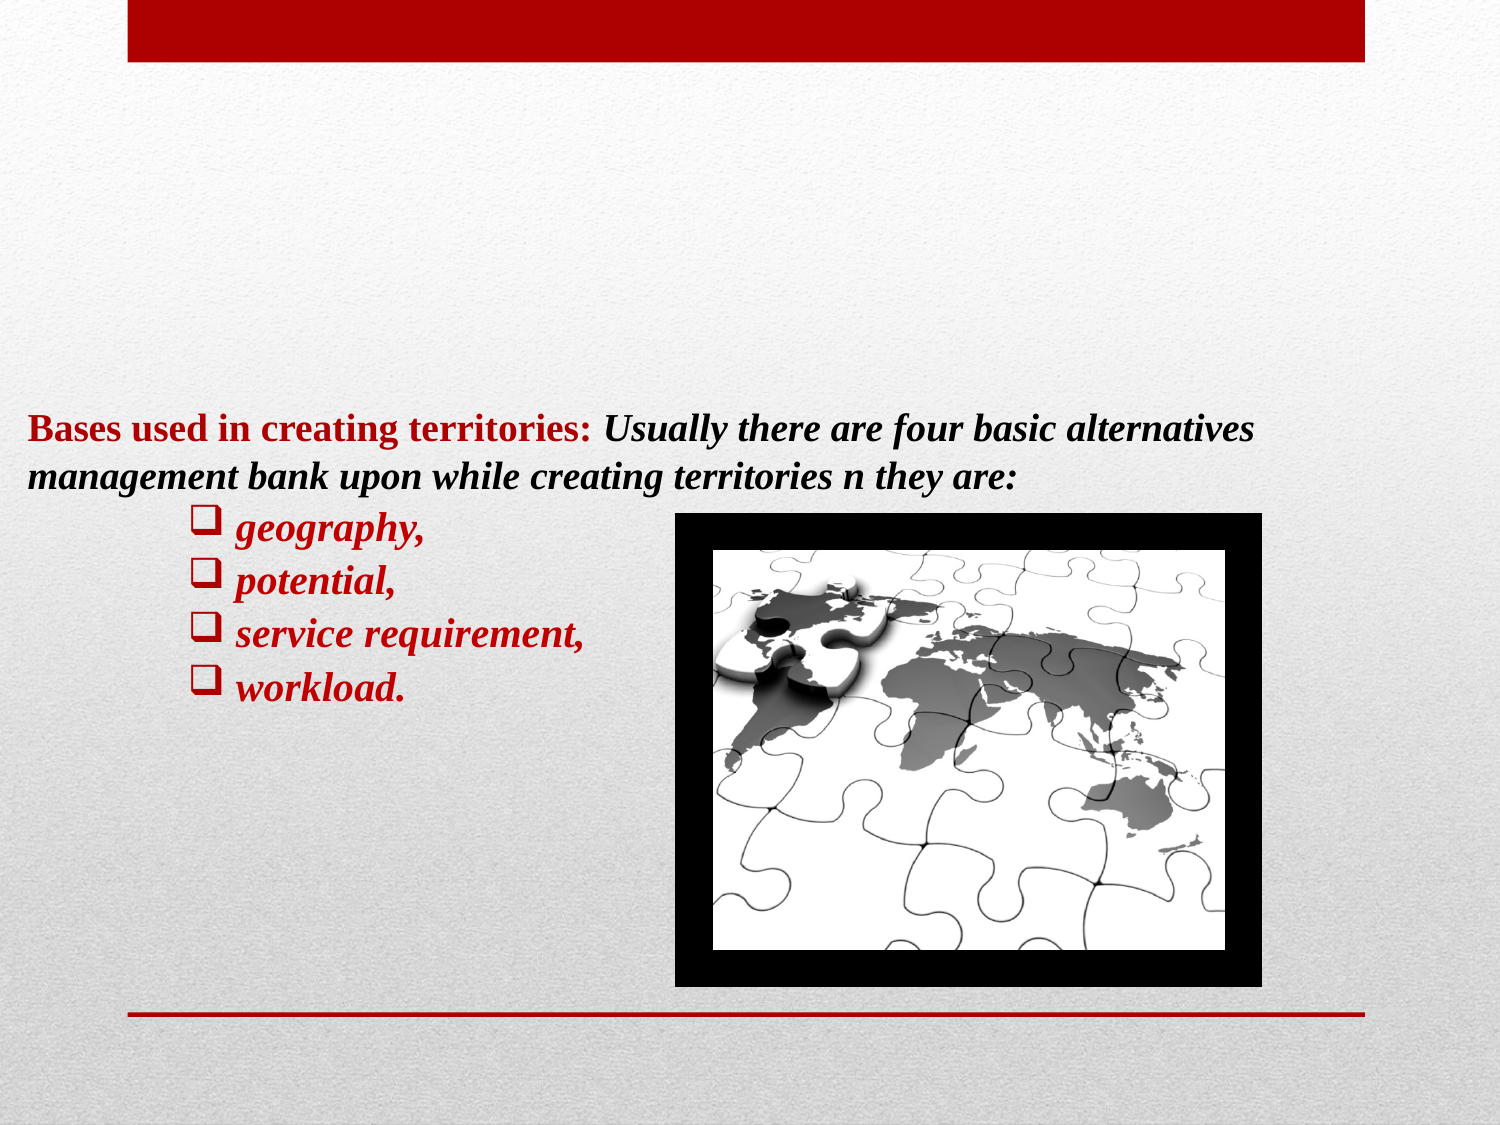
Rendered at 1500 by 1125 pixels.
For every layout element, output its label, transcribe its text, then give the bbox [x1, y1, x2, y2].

list Bases used in creating territories: Usually there are four basic alternatives management bank upon while creating territories n they are: geography, potential, service requirement, workload. [12, 112, 1488, 1000]
picture [711, 549, 1226, 951]
